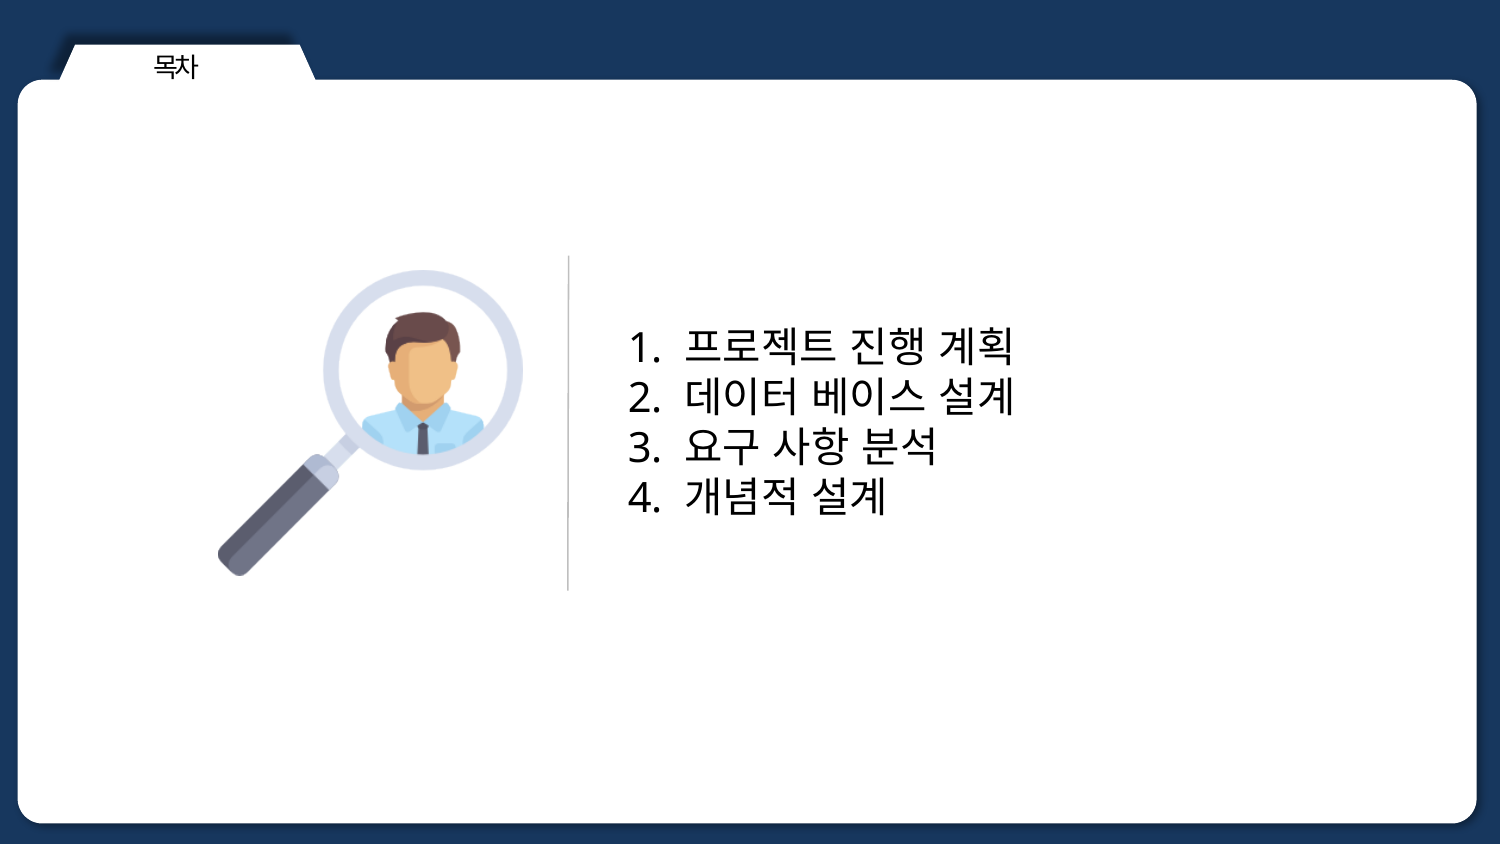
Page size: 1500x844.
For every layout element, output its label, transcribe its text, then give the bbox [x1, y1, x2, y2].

text_box [41, 26, 317, 82]
text_box [57, 44, 317, 84]
text_box 프로젝트 진행 계획 데이터 베이스 설계 요구 사항 분석 개념적 설계 [613, 313, 1336, 529]
picture [218, 270, 524, 576]
text_box [15, 77, 1479, 826]
text_box 목차 [100, 50, 253, 83]
